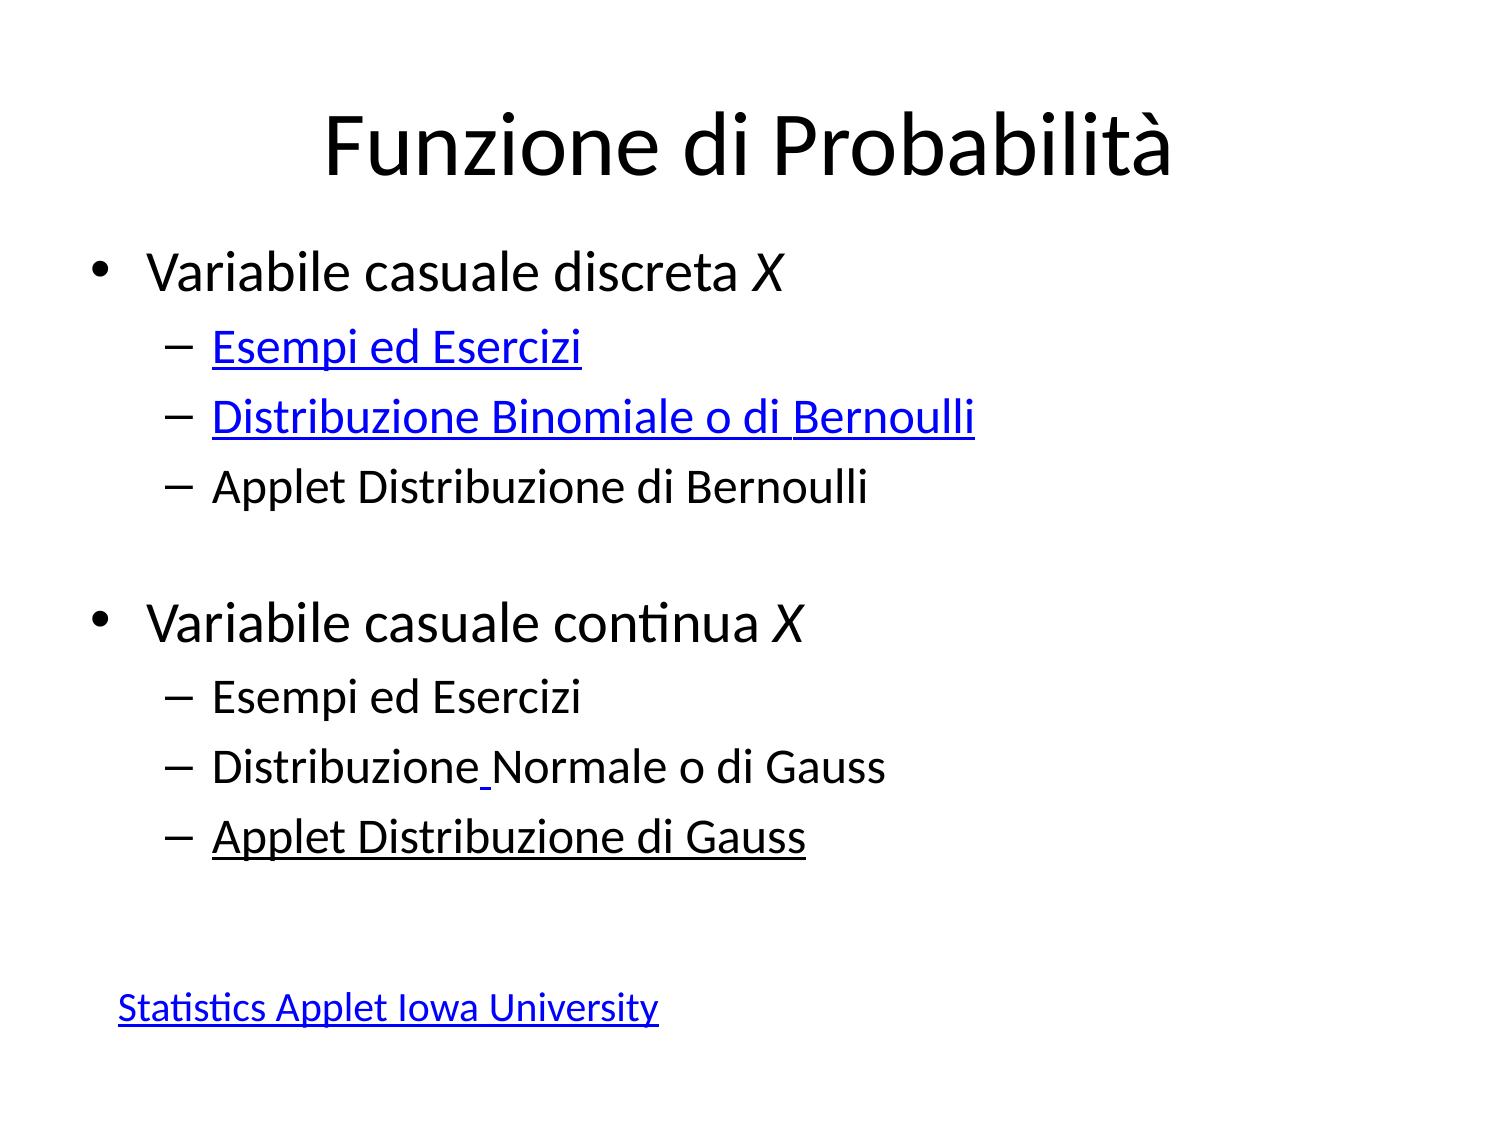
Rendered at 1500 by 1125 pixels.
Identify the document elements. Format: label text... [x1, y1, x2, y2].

text_box Statistics Applet Iowa University [103, 972, 1425, 1037]
list Variabile casuale discreta X Esempi ed Esercizi Distribuzione Binomiale o di Bernoulli Applet Distribuzione di Bernoulli [75, 225, 1425, 564]
text_box Variabile casuale continua X Esempi ed Esercizi Distribuzione Normale o di Gauss Applet Distribuzione di Gauss [74, 576, 1425, 915]
title Funzione di Probabilità [75, 45, 1425, 225]
